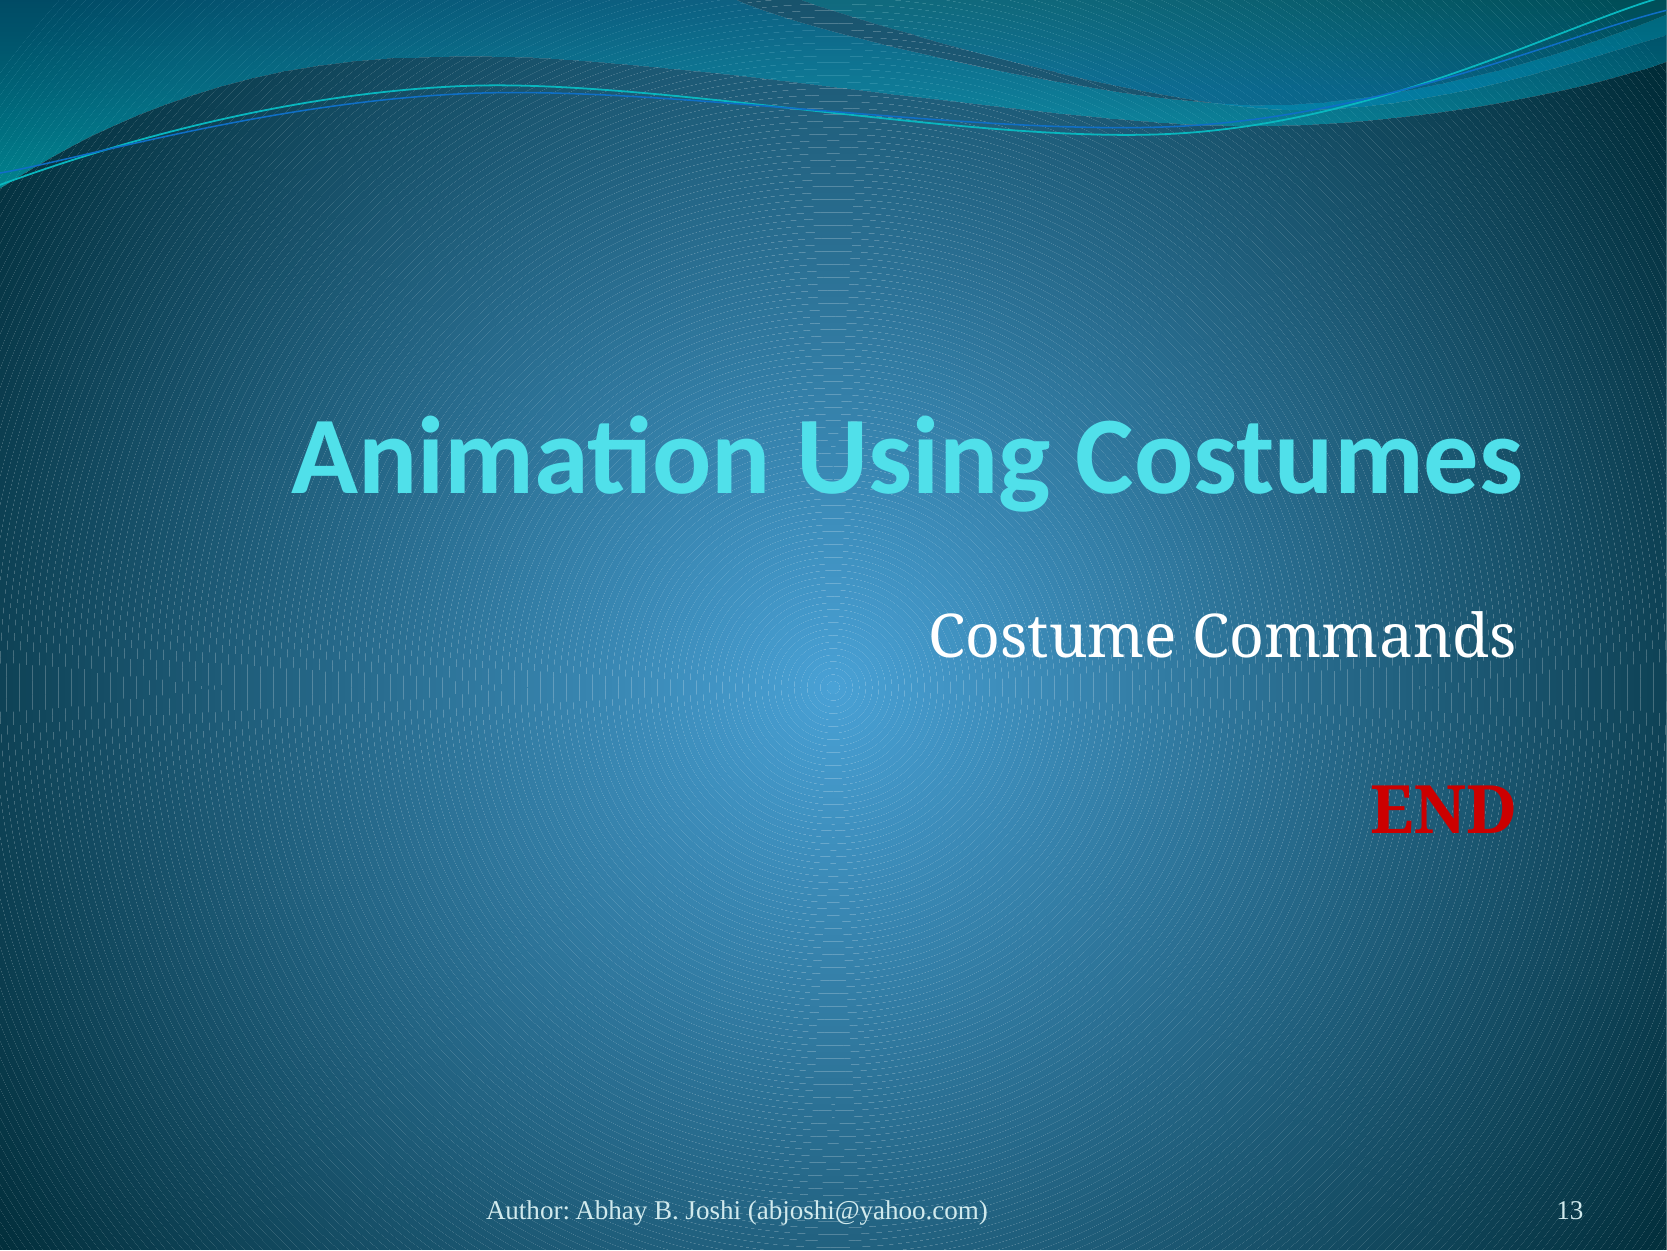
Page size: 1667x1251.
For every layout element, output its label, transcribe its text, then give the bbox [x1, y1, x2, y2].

footer Author: Abhay B. Joshi (abjoshi@yahoo.com) [486, 1158, 1098, 1226]
slide_number 13 [1444, 1158, 1584, 1226]
title Animation Using Costumes [97, 249, 1529, 584]
subtitle Costume Commands END [97, 588, 1529, 908]
